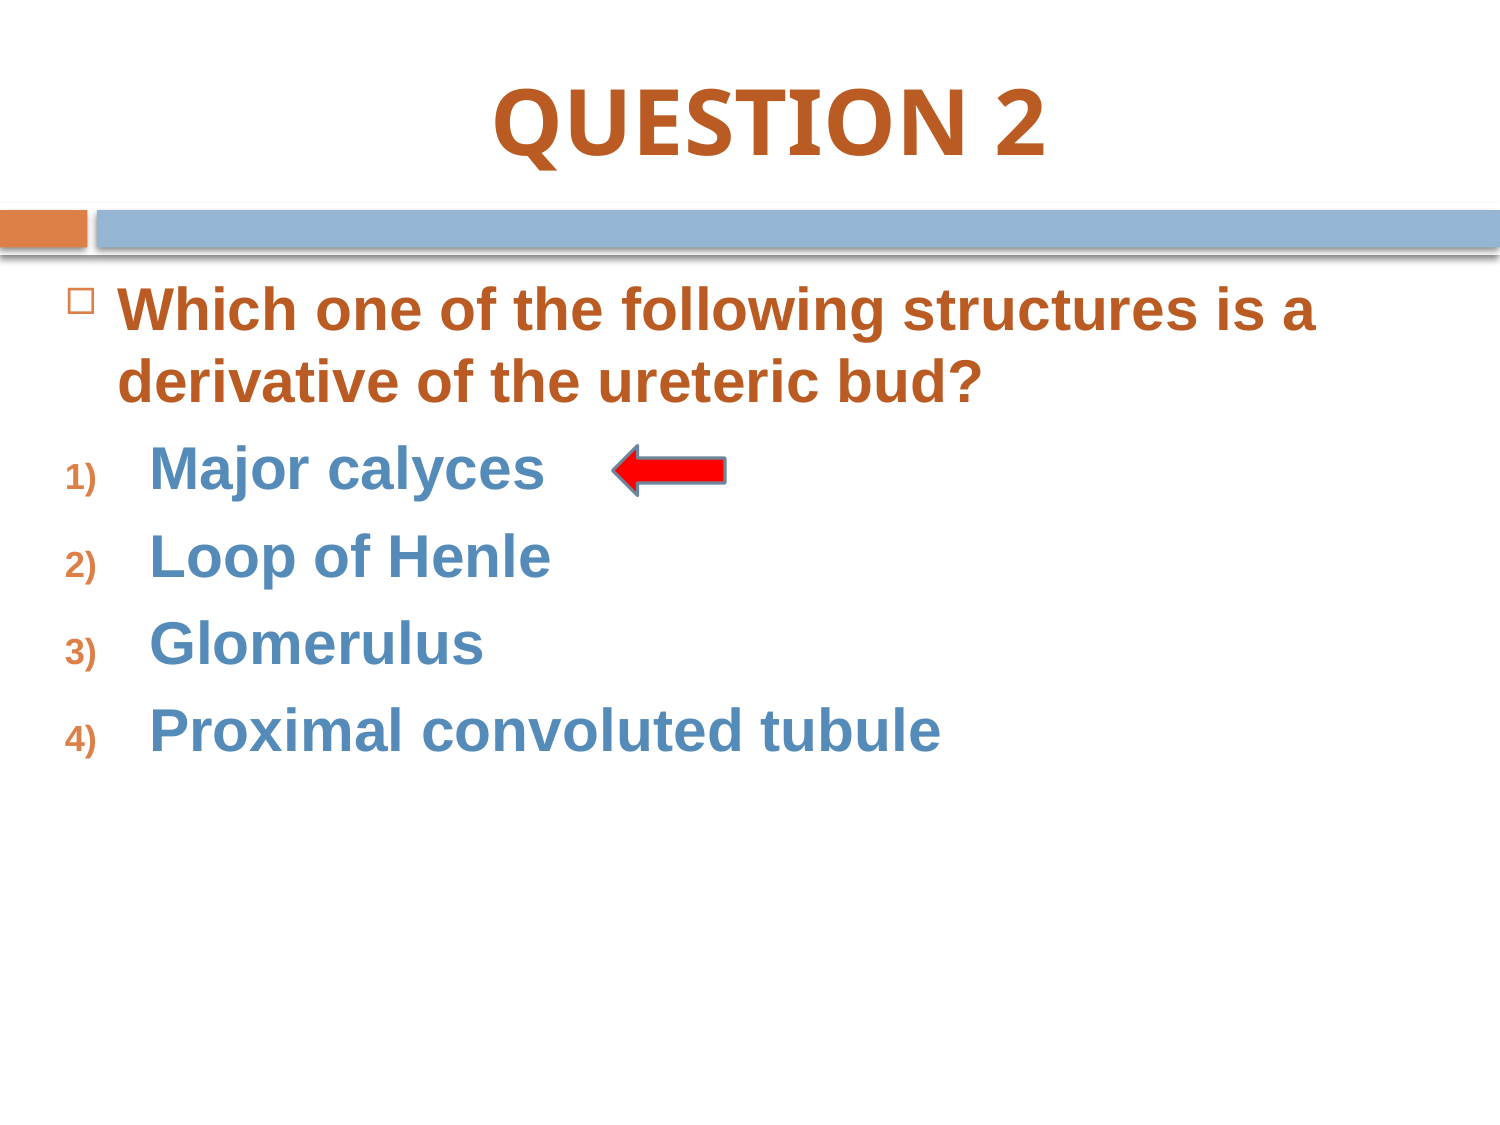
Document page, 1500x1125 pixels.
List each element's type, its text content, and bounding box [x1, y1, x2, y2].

title QUESTION 2 [100, 37, 1438, 200]
text_box [611, 444, 727, 497]
list Which one of the following structures is a derivative of the ureteric bud? Major calyces Loop of Henle Glomerulus Proximal convoluted tubule [50, 262, 1463, 1088]
